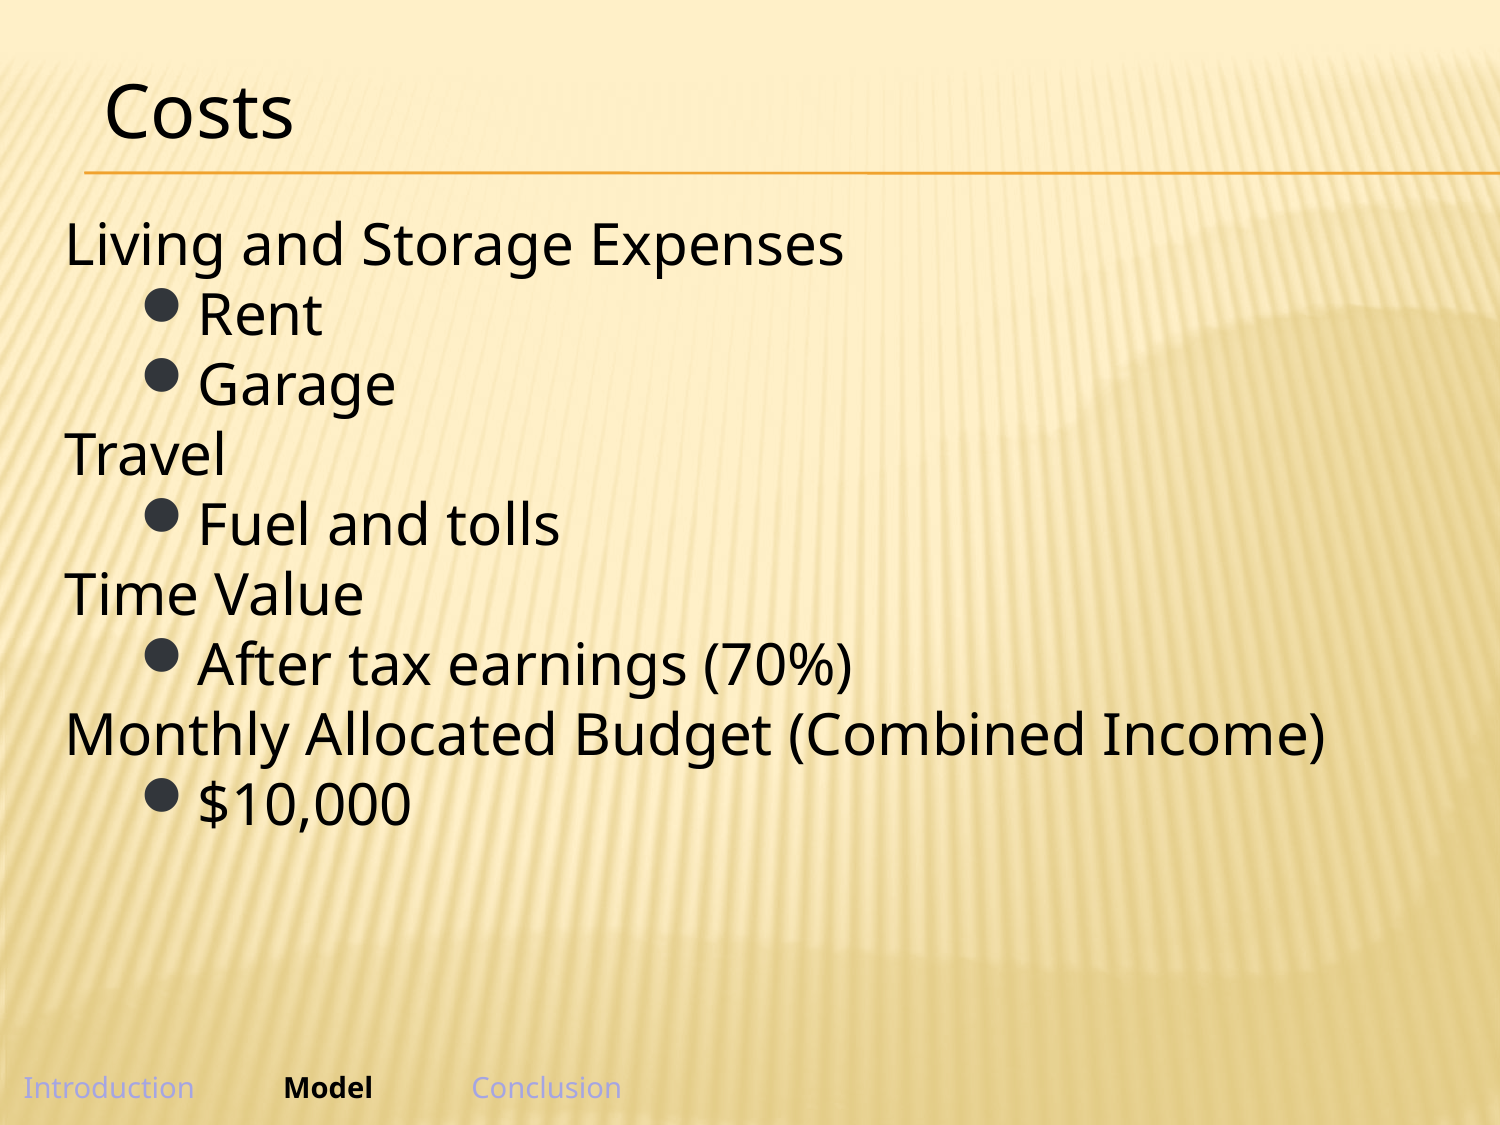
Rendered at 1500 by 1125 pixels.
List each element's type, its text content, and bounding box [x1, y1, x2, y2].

text_box Conclusion [437, 1061, 656, 1112]
text_box Living and Storage Expenses Rent Garage Travel Fuel and tolls Time Value After tax earnings (70%) Monthly Allocated Budget (Combined Income) $10,000 [49, 200, 1475, 845]
text_box Model [219, 1061, 437, 1112]
text_box Costs [88, 56, 311, 162]
text_box Introduction [0, 1061, 219, 1112]
